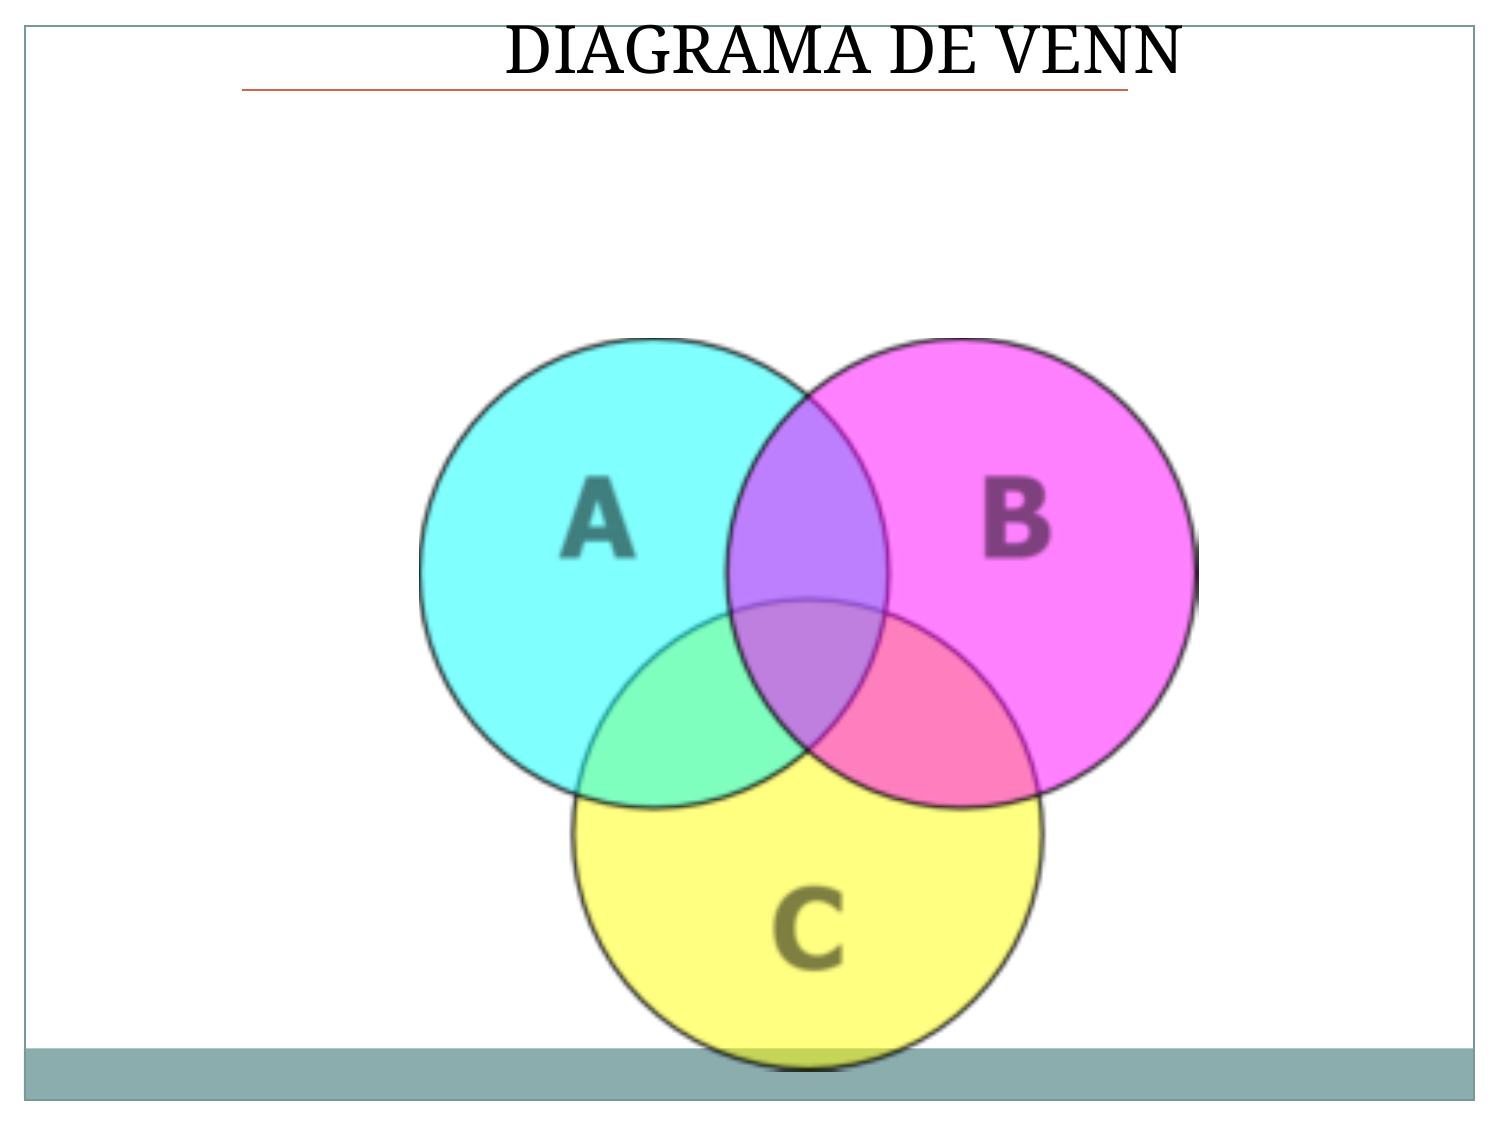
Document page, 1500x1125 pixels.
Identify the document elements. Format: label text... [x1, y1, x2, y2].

picture [418, 337, 1200, 1072]
text_box DIAGRAMA DE VENN [490, 0, 1329, 95]
text_box [12, 0, 288, 129]
